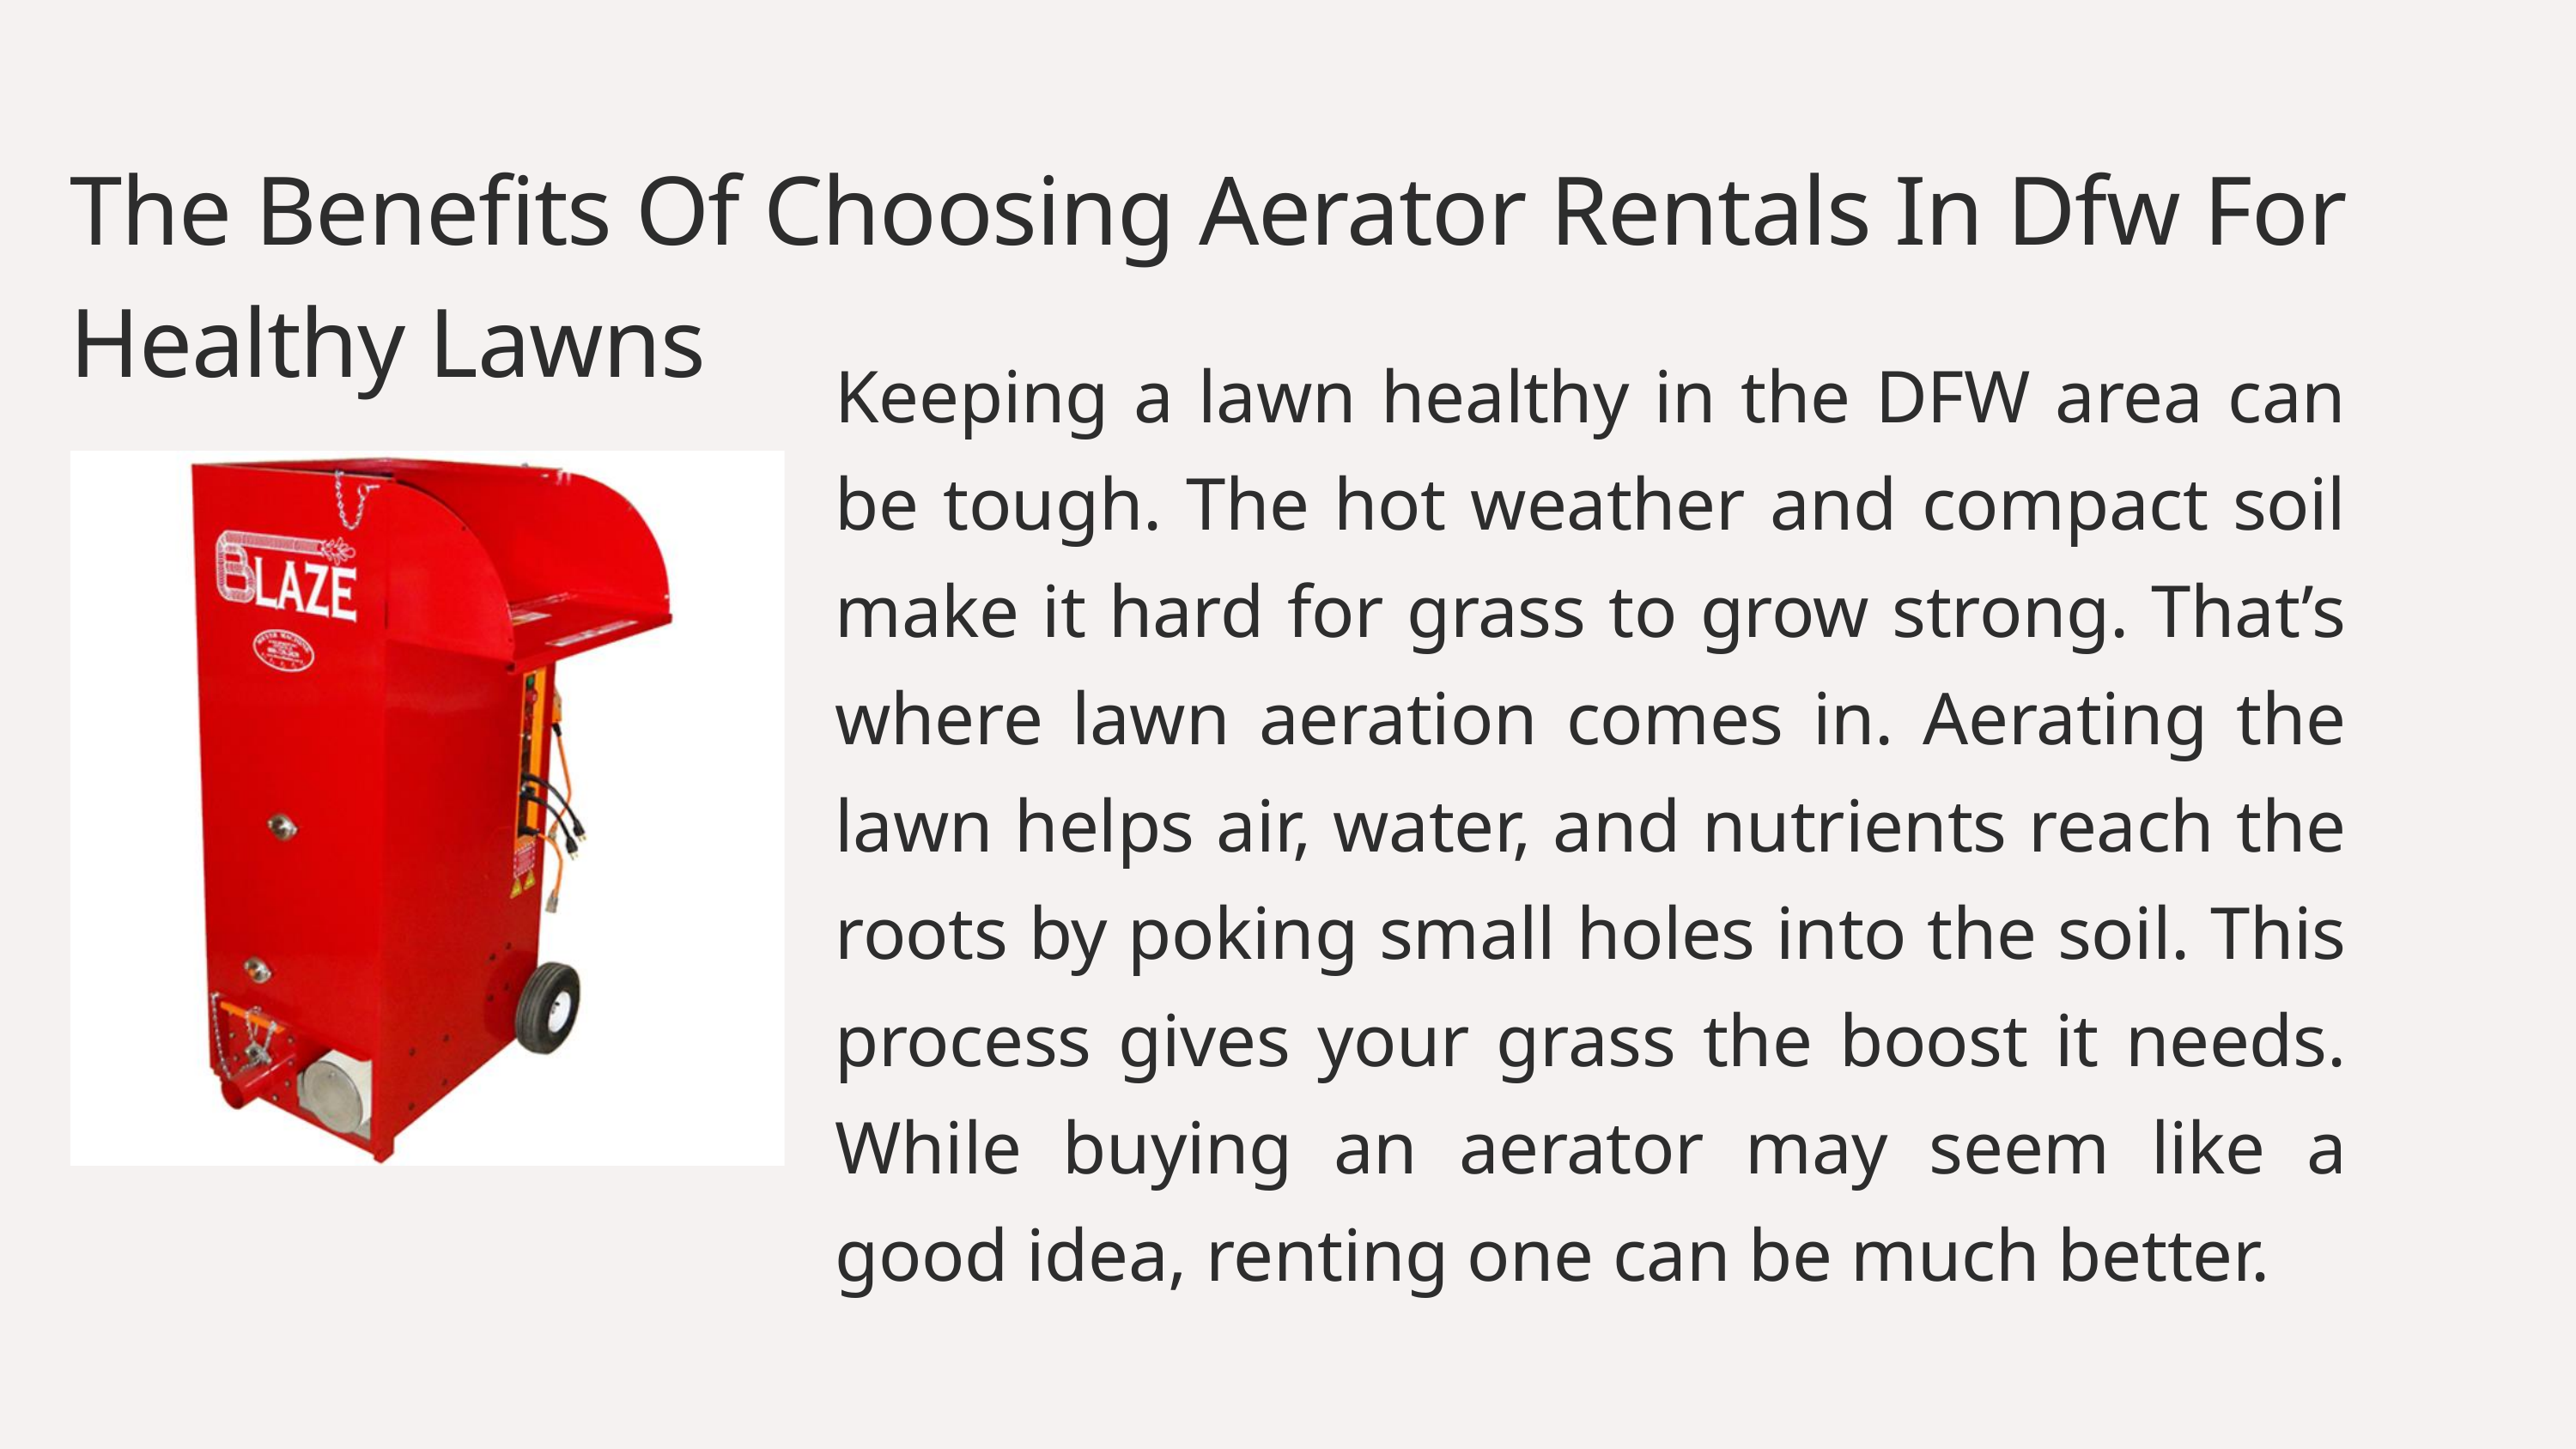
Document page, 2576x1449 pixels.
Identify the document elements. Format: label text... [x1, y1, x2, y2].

text_box [70, 451, 785, 1166]
text_box The Benefits Of Choosing Aerator Rentals In Dfw For Healthy Lawns [70, 131, 2378, 1449]
